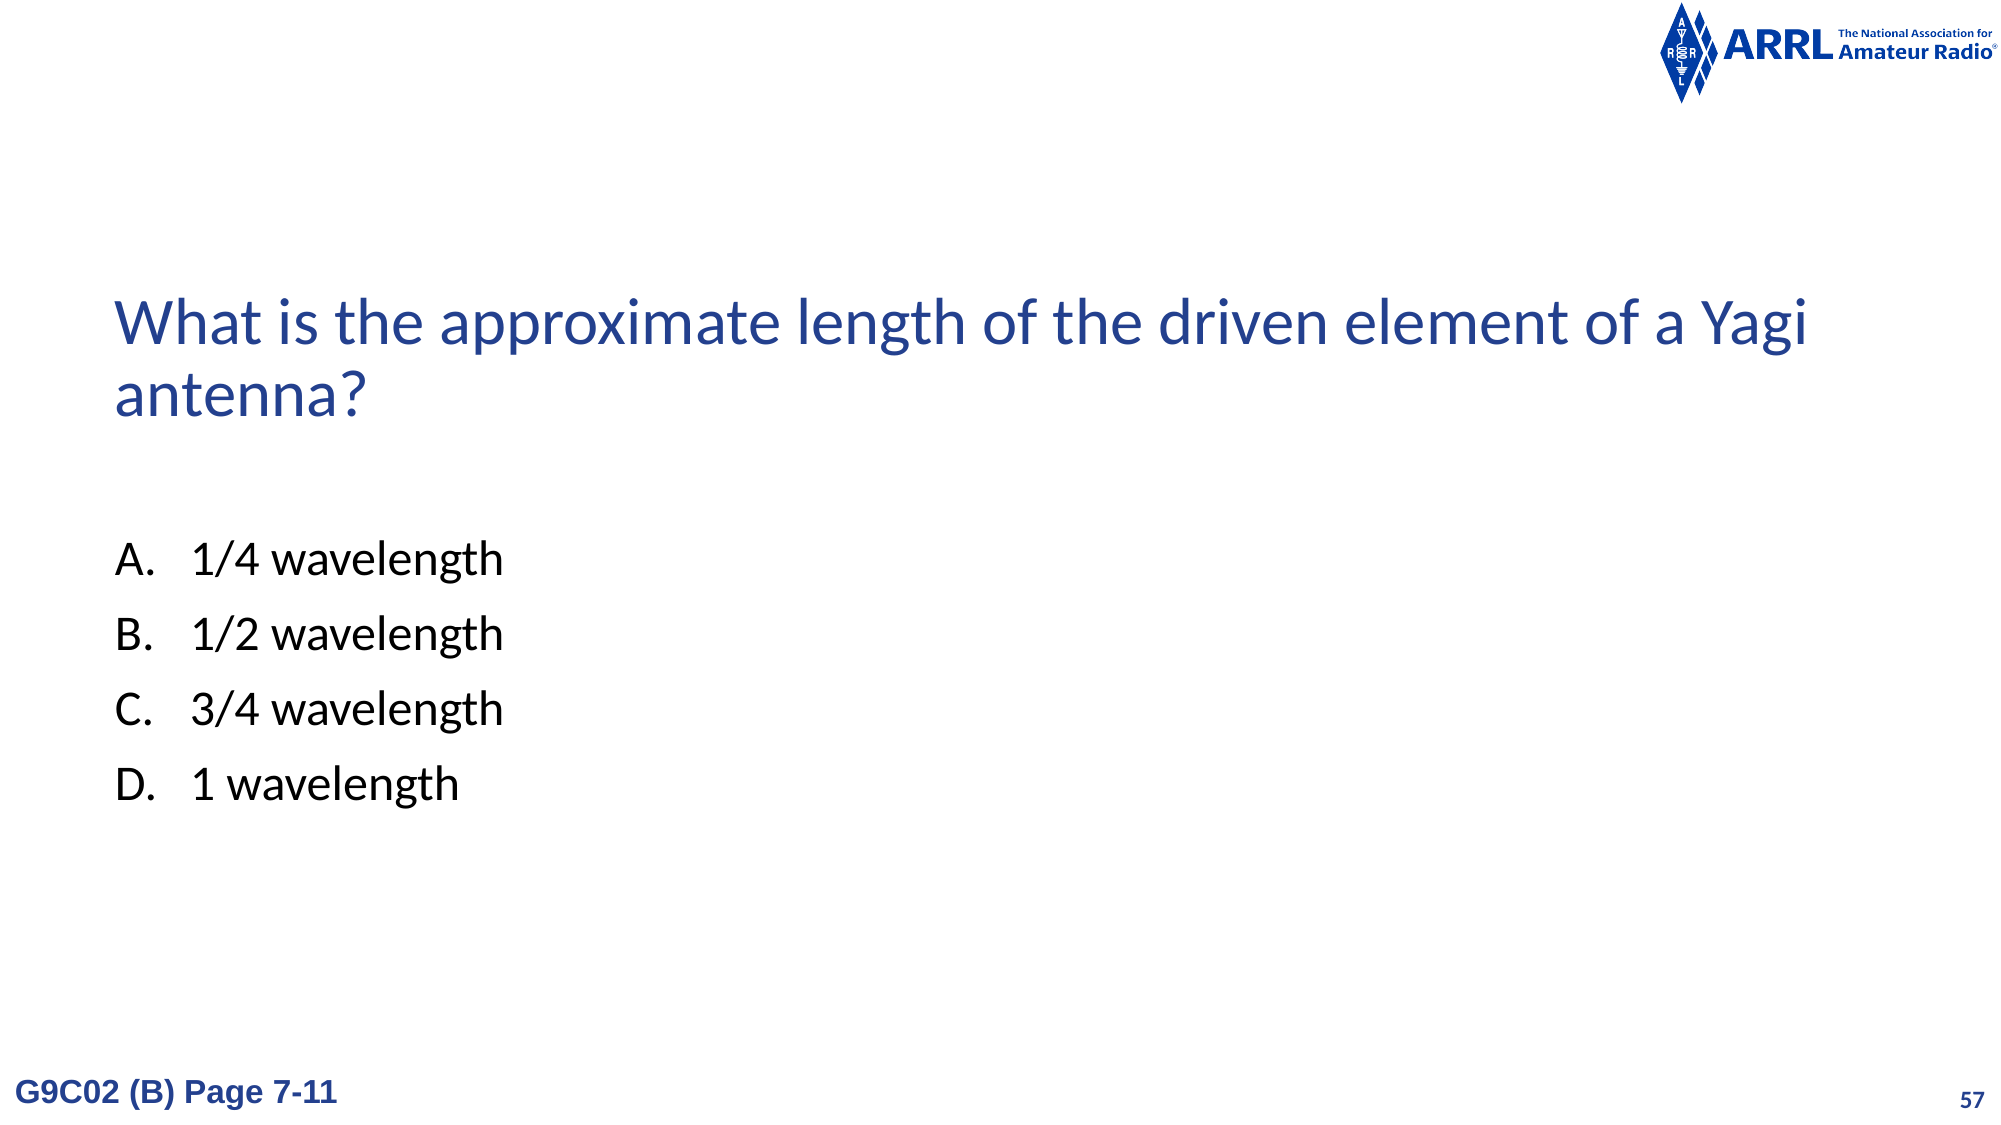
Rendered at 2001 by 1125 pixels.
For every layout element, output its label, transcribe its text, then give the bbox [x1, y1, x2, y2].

list 1/4 wavelength 1/2 wavelength 3/4 wavelength 1 wavelength [99, 525, 1900, 1005]
text_box G9C02 (B) Page 7-11 [0, 1062, 1313, 1118]
picture [1658, 0, 1999, 106]
title What is the approximate length of the driven element of a Yagi antenna? [99, 249, 1900, 468]
text_box 57 [1875, 1076, 2000, 1121]
